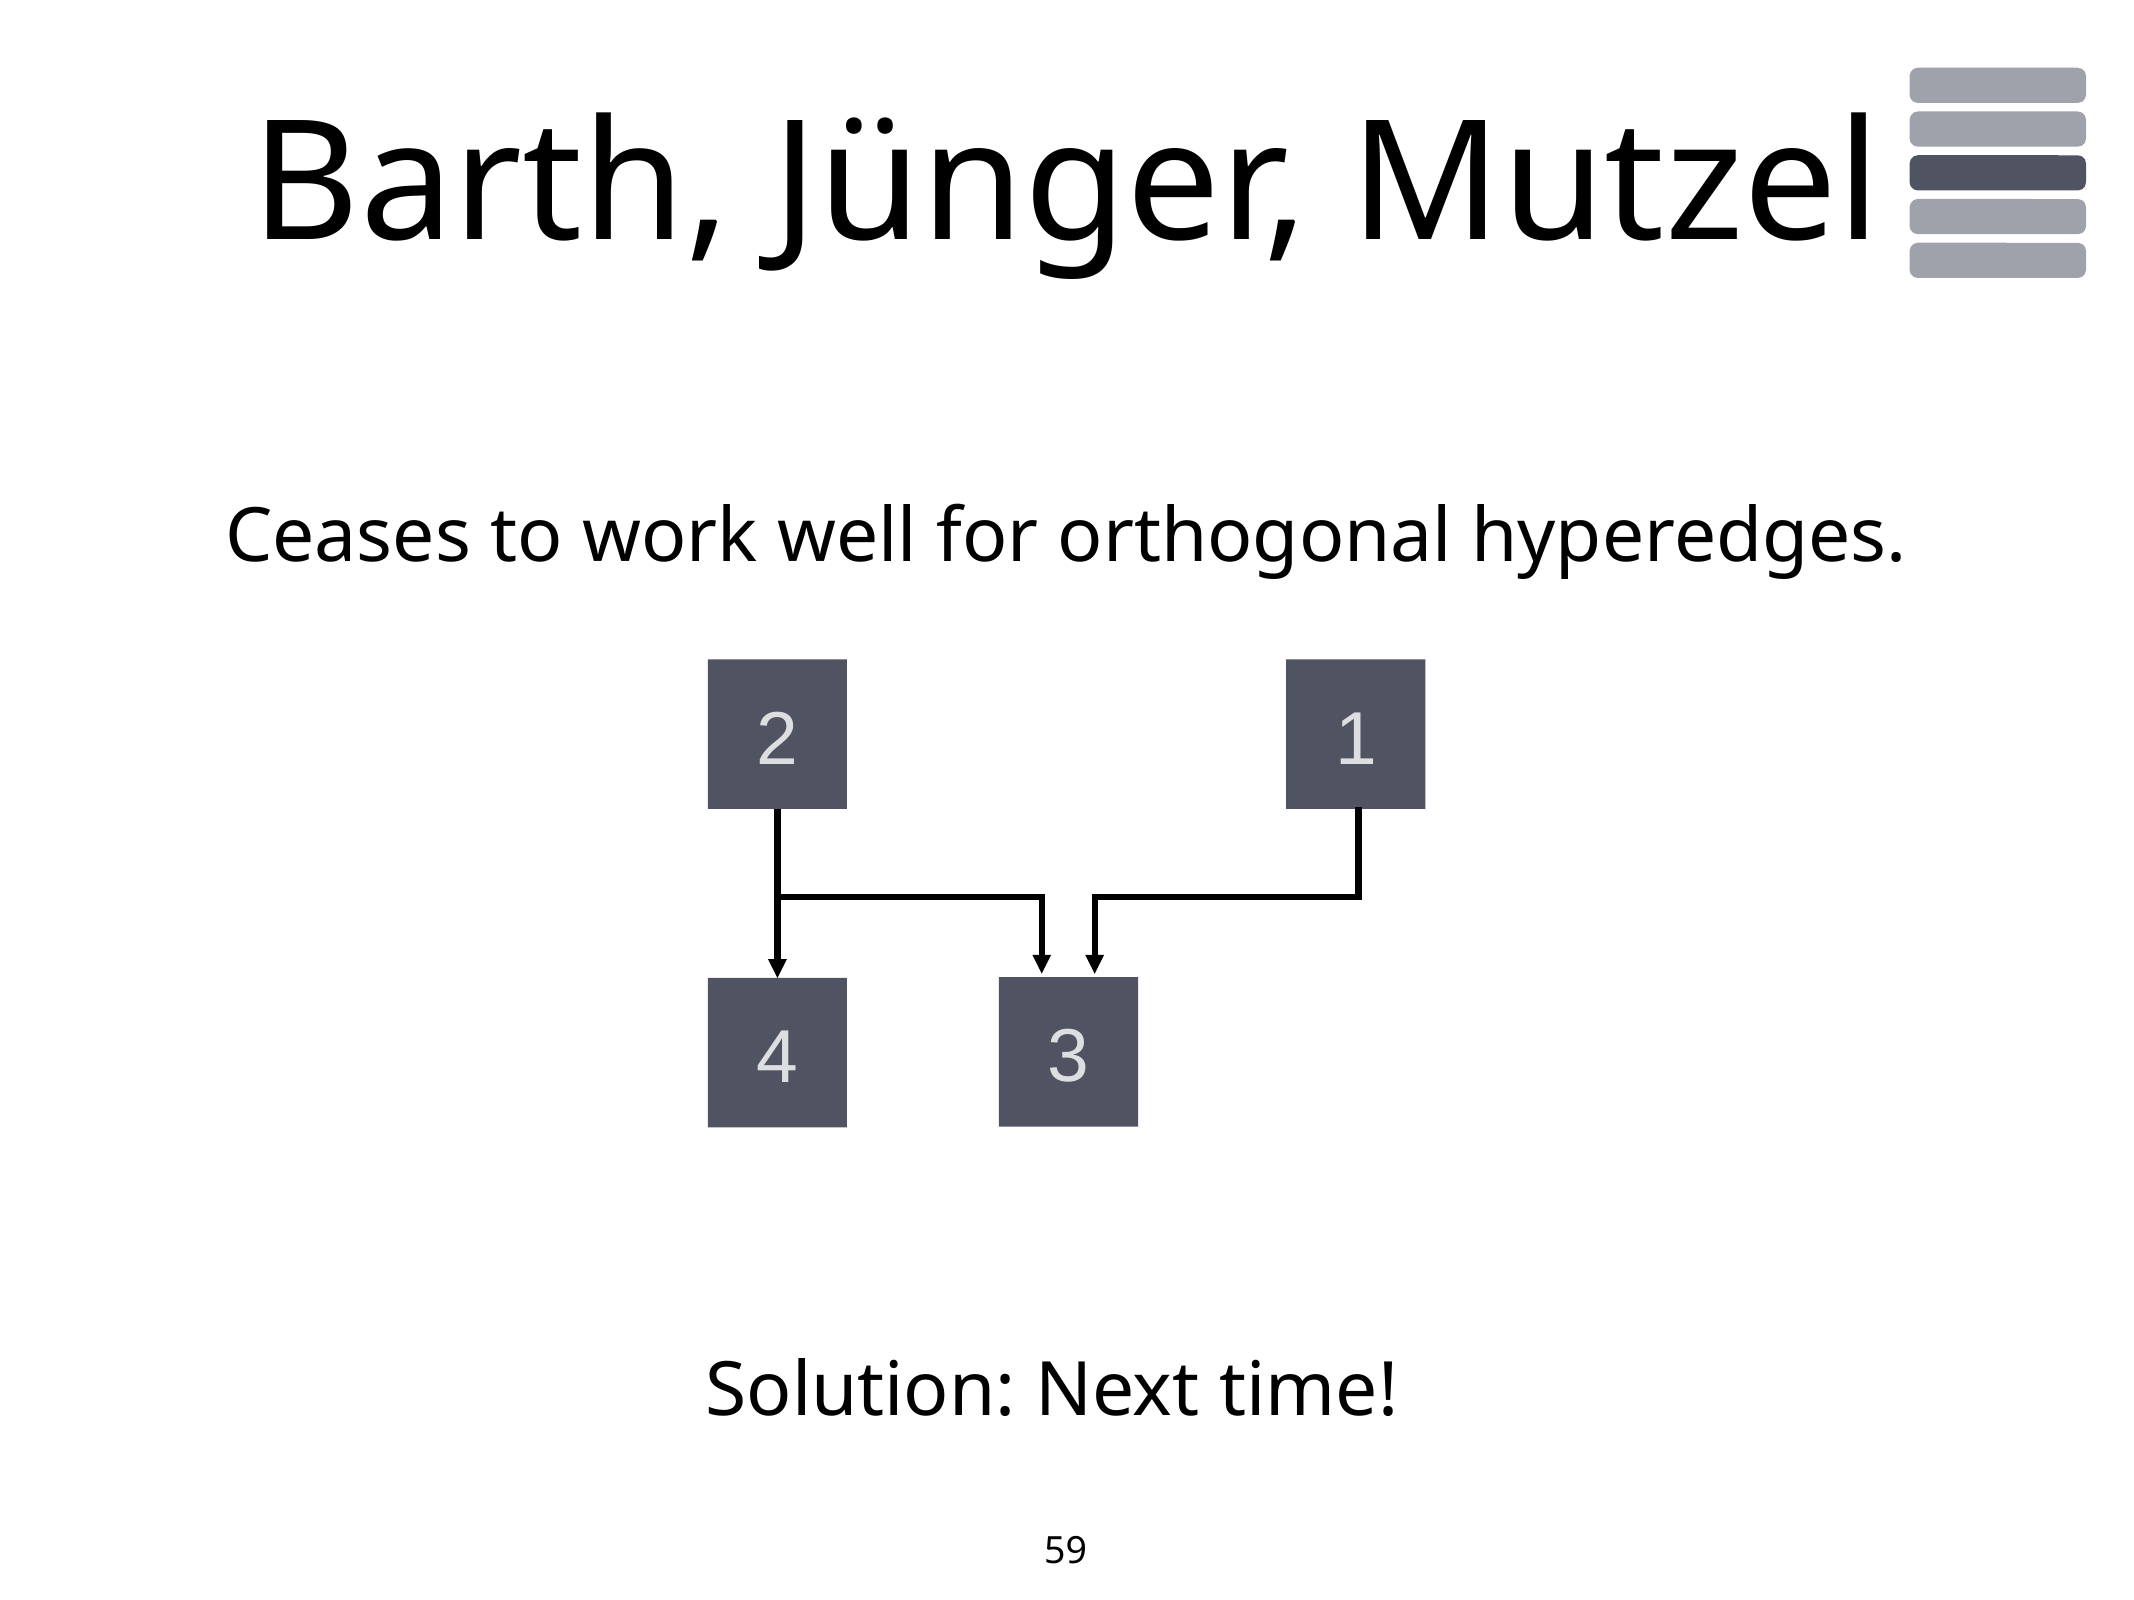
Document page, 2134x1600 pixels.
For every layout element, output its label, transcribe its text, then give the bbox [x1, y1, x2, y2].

title Barth, Jünger, Mutzel [155, 0, 1978, 351]
text_box Ceases to work well for orthogonal hyperedges. [216, 478, 1917, 586]
slide_number 59 [1034, 1517, 1097, 1581]
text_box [707, 659, 1426, 1128]
text_box Solution: Next time! [697, 1331, 1407, 1439]
